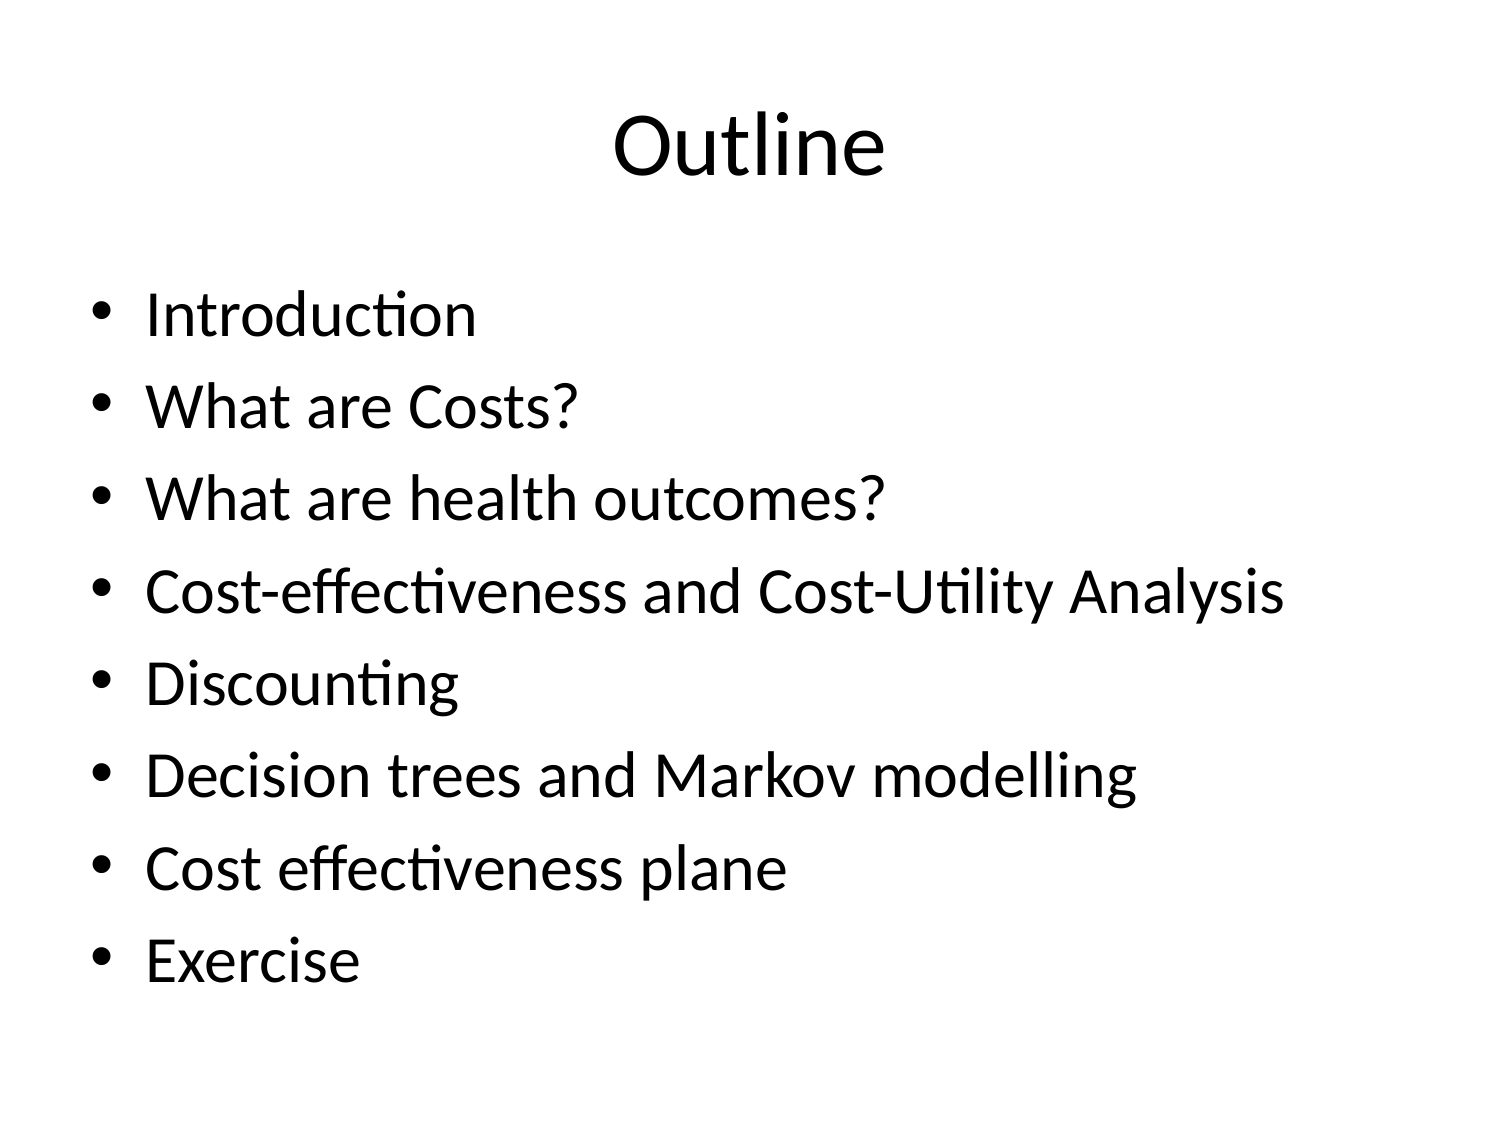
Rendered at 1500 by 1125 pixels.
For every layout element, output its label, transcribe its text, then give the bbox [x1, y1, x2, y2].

title Outline [75, 45, 1425, 233]
list Introduction What are Costs? What are health outcomes? Cost-effectiveness and Cost-Utility Analysis Discounting Decision trees and Markov modelling Cost effectiveness plane Exercise [75, 262, 1425, 1005]
